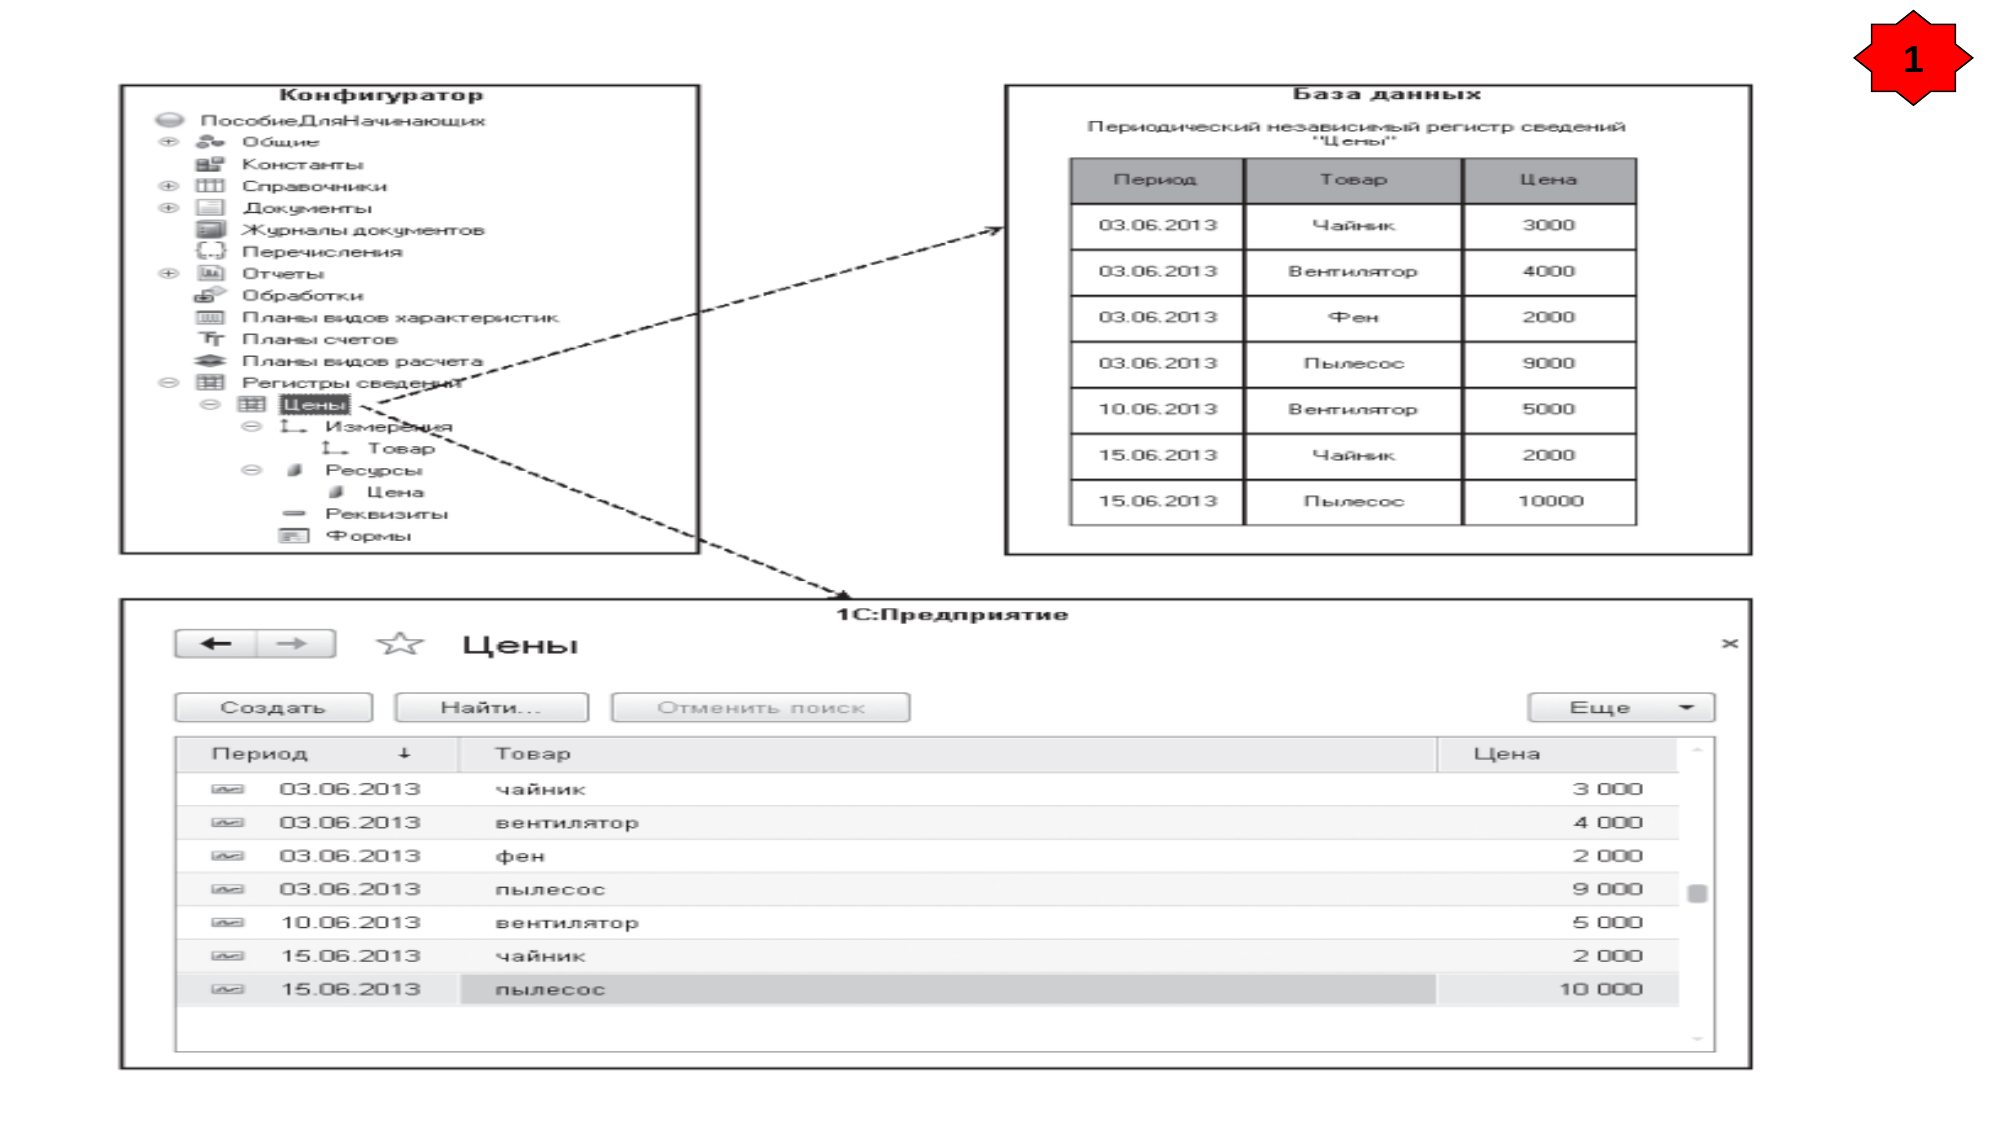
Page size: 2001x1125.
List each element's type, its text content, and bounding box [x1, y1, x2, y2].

picture [75, 57, 1790, 1084]
text_box 1 [1854, 10, 1973, 106]
